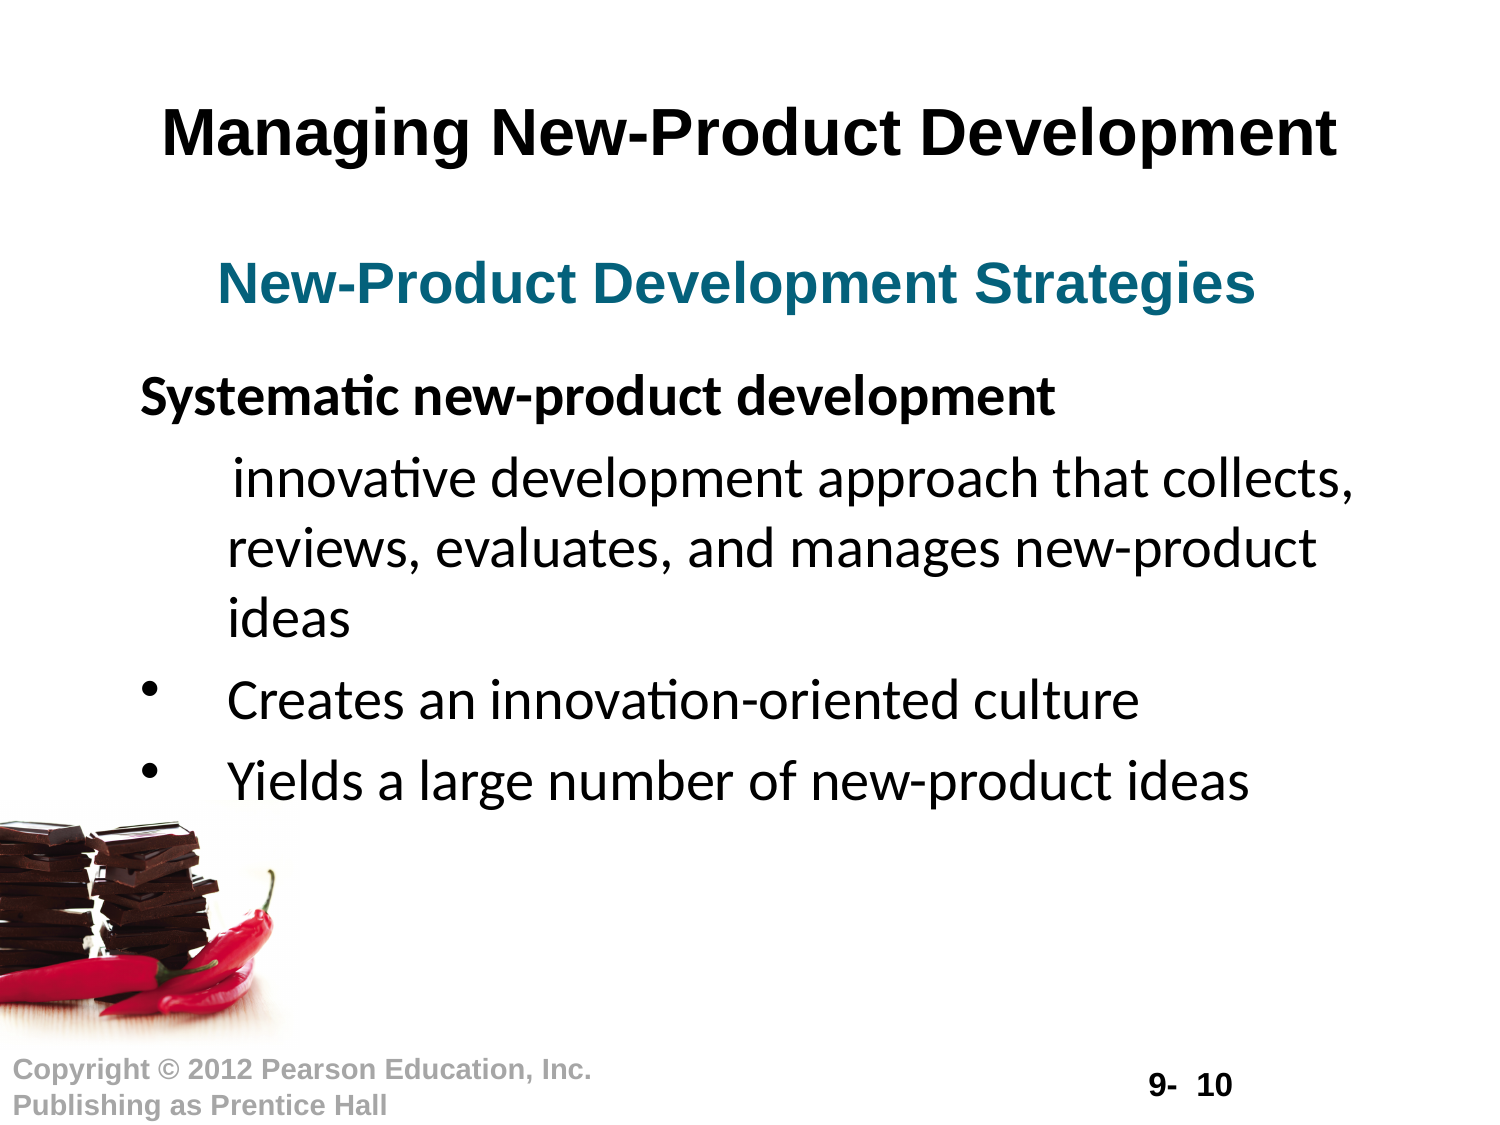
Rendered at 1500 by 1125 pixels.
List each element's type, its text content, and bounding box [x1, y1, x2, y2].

list New-Product Development Strategies [149, 237, 1326, 301]
list Systematic new-product development innovative development approach that collects, reviews, evaluates, and manages new-product ideas Creates an innovation-oriented culture Yields a large number of new-product ideas [124, 349, 1426, 763]
picture [0, 800, 300, 1050]
title Managing New-Product Development [112, 37, 1388, 226]
